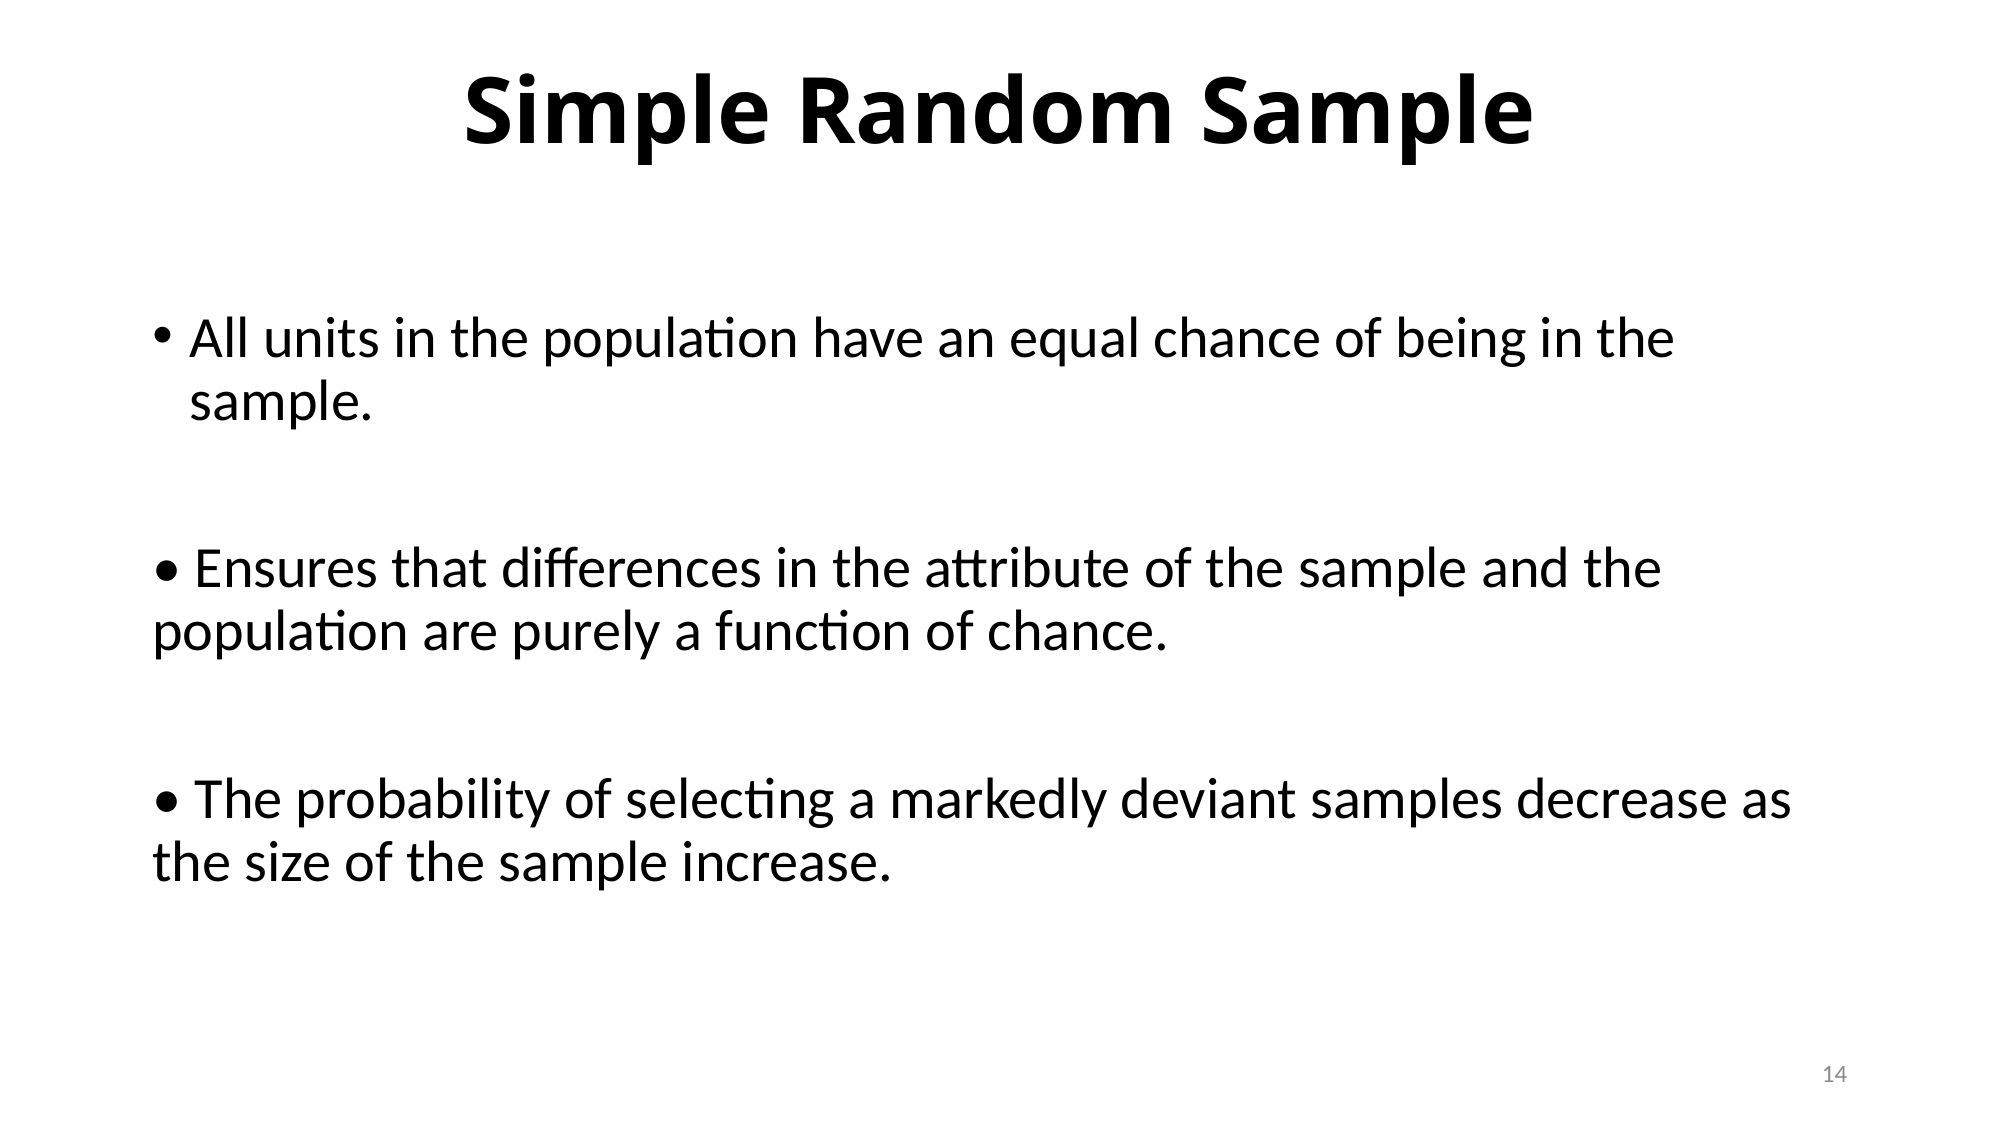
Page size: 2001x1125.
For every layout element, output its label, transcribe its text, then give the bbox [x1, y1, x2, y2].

list All units in the population have an equal chance of being in the sample. • Ensures that differences in the attribute of the sample and the population are purely a function of chance. • The probability of selecting a markedly deviant samples decrease as the size of the sample increase. [137, 299, 1863, 1014]
slide_number 14 [1412, 1042, 1863, 1103]
title Simple Random Sample [137, 59, 1863, 278]
